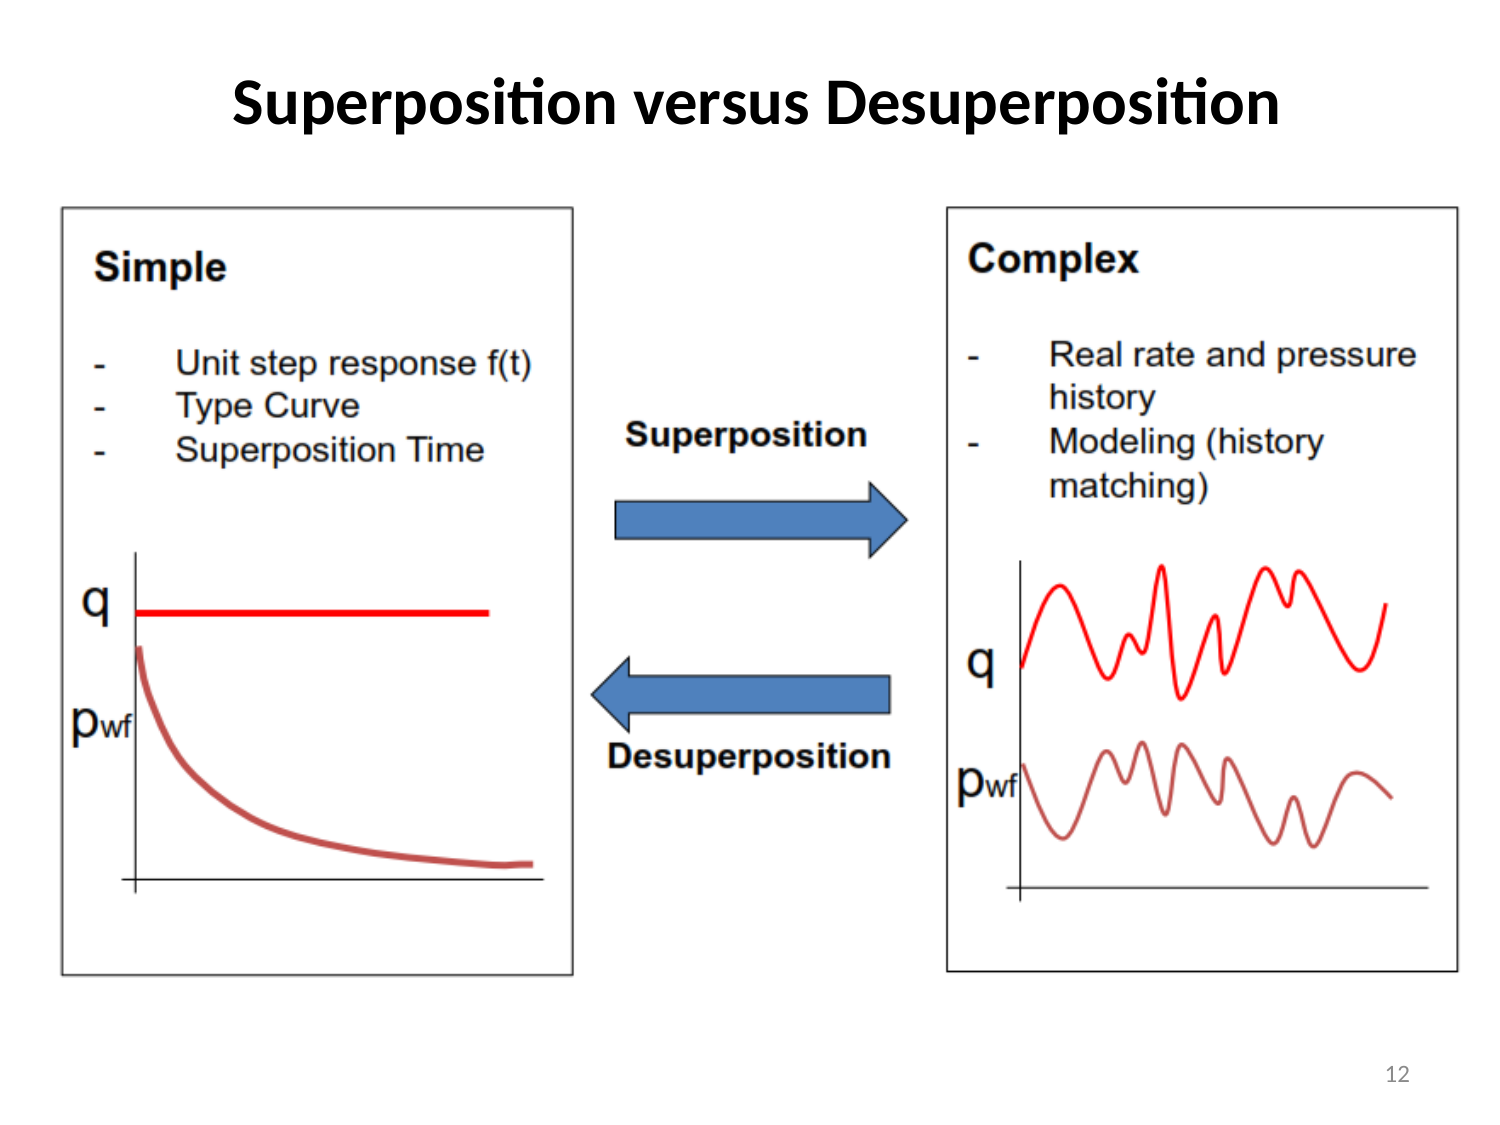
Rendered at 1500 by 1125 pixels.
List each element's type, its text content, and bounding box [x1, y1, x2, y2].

slide_number 12 [1074, 1042, 1425, 1103]
picture [57, 200, 1467, 988]
text_box Superposition versus Desuperposition [218, 50, 1298, 145]
